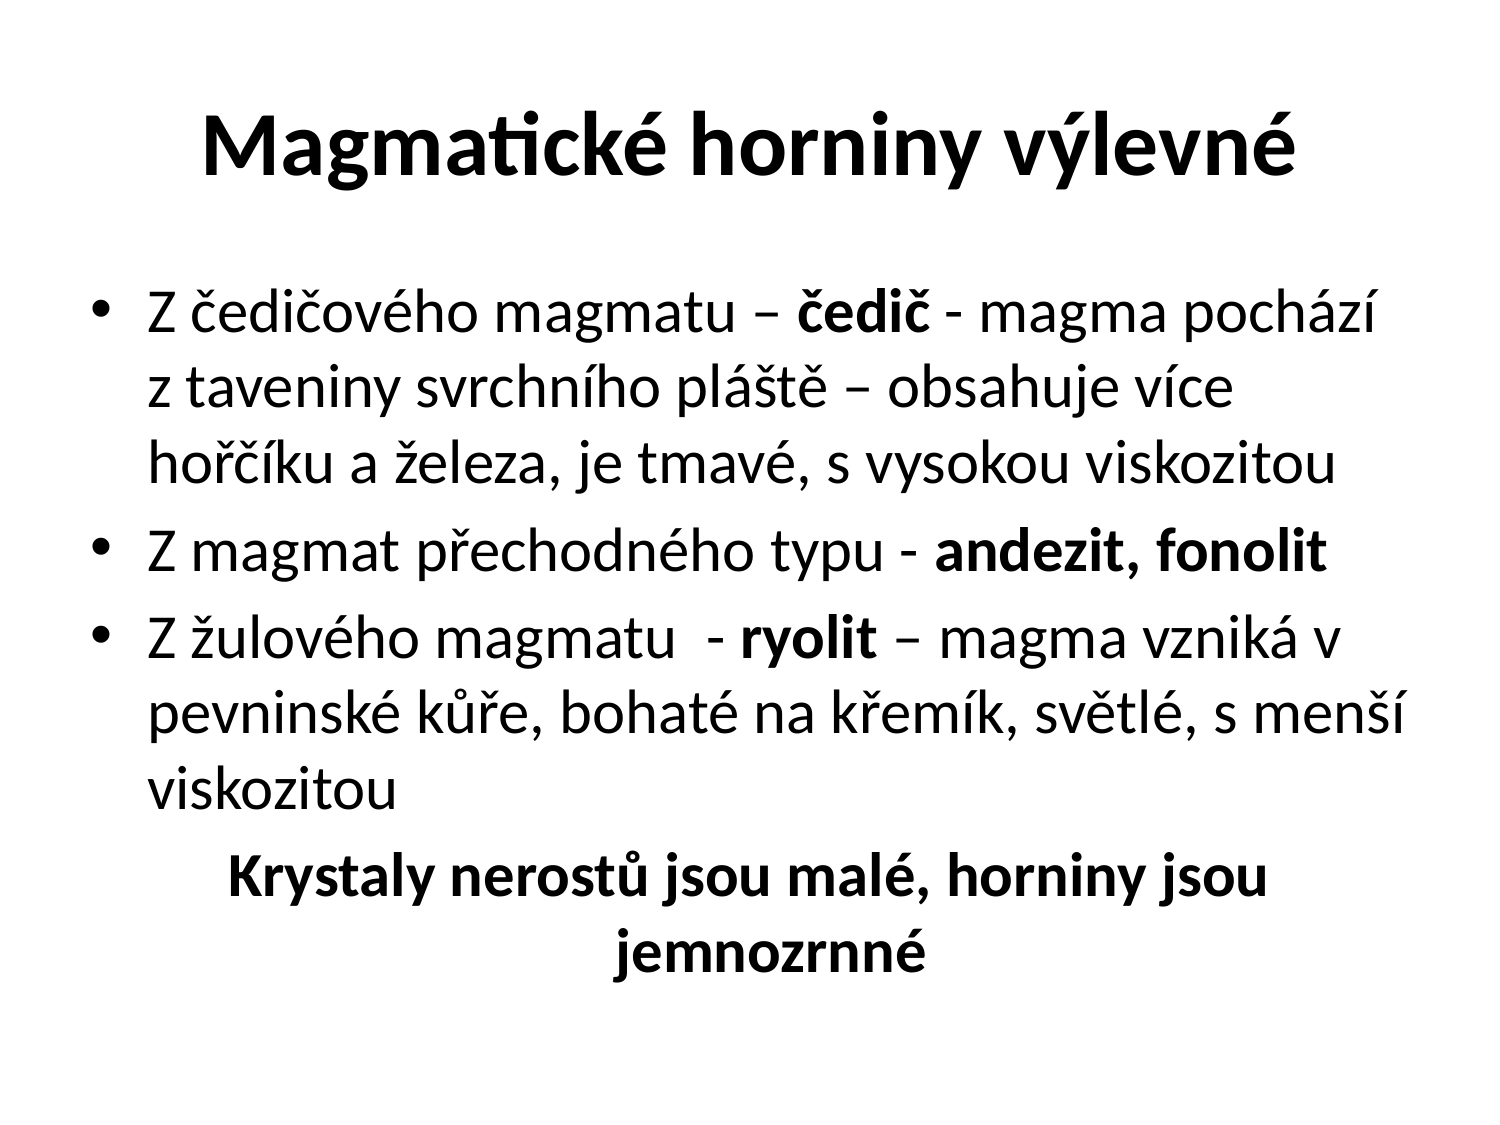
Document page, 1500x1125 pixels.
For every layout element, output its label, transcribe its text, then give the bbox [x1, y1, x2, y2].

list Z čedičového magmatu – čedič - magma pochází z taveniny svrchního pláště – obsahuje více hořčíku a železa, je tmavé, s vysokou viskozitou Z magmat přechodného typu - andezit, fonolit Z žulového magmatu - ryolit – magma vzniká v pevninské kůře, bohaté na křemík, světlé, s menší viskozitou Krystaly nerostů jsou malé, horniny jsou jemnozrnné [75, 262, 1425, 1005]
title Magmatické horniny výlevné [75, 45, 1425, 233]
